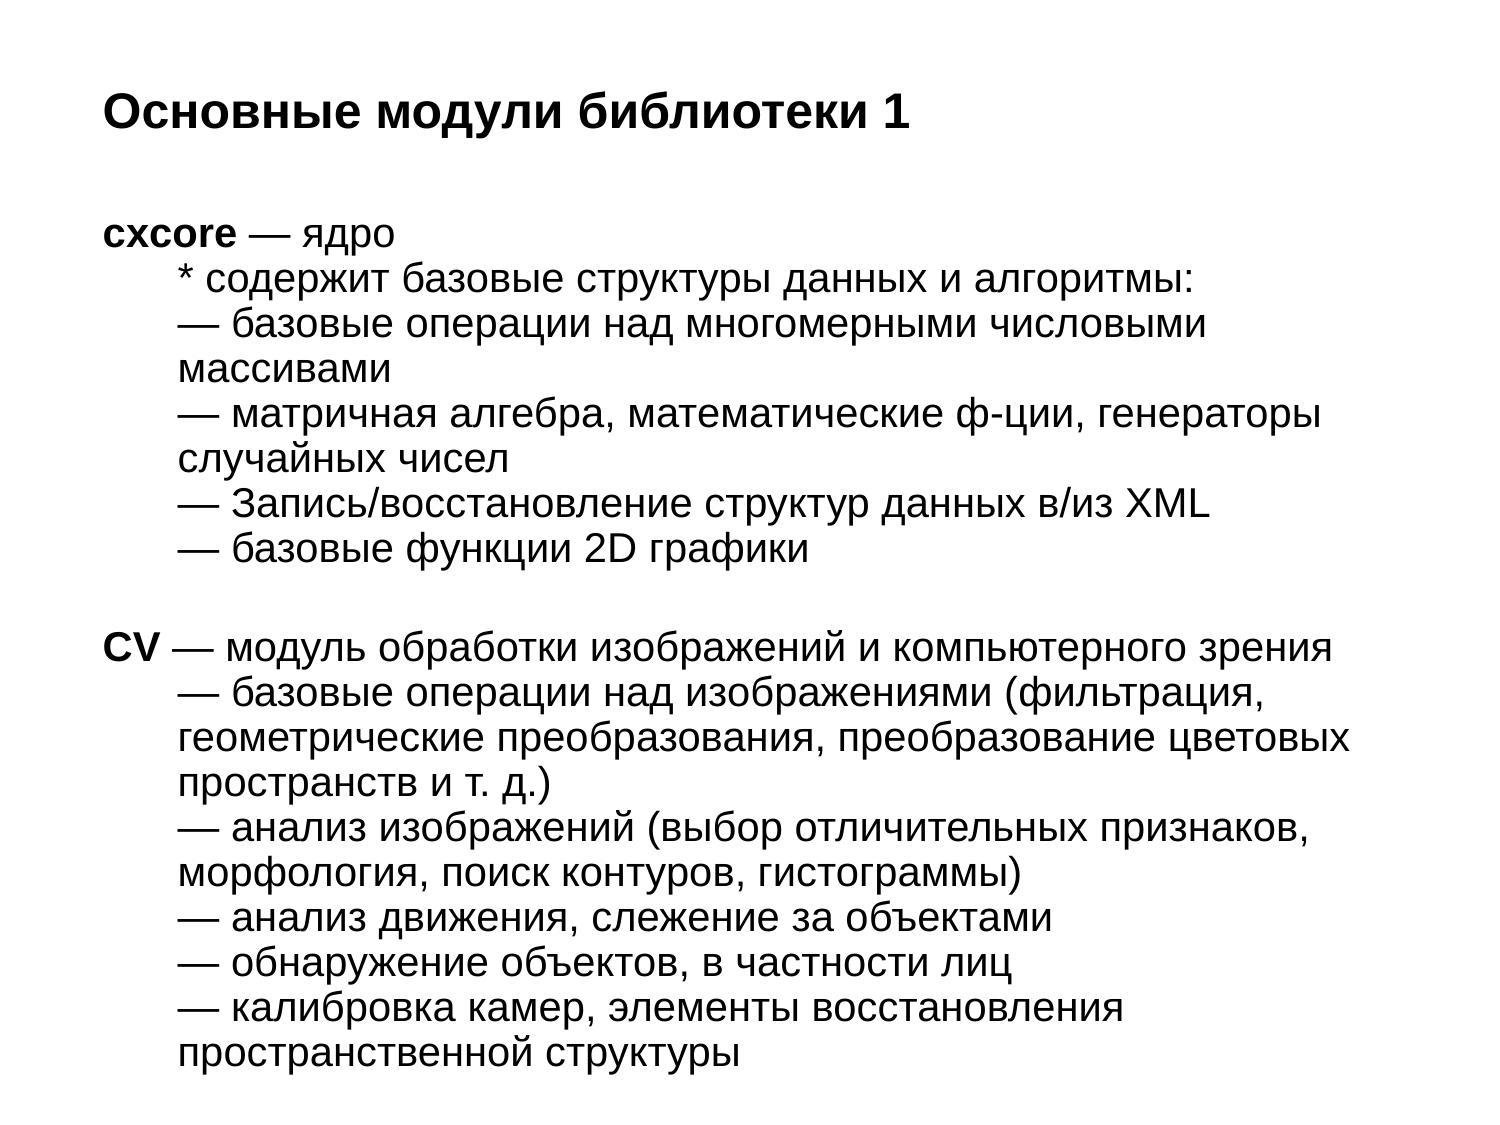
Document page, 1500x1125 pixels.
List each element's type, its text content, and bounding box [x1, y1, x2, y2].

subtitle Основные модули библиотеки 1 cxcore — ядро * содержит базовые структуры данных и алгоритмы: — базовые операции над многомерными числовыми массивами — матричная алгебра, математические ф-ции, генераторы случайных чисел — Запись/восстановление структур данных в/из XML — базовые функции 2D графики CV — модуль обработки изображений и компьютерного зрения — базовые операции над изображениями (фильтрация, геометрические преобразования, преобразование цветовых пространств и т. д.) — анализ изображений (выбор отличительных признаков, морфология, поиск контуров, гистограммы) — анализ движения, слежение за объектами — обнаружение объектов, в частности лиц — калибровка камер, элементы восстановления пространственной структуры [87, 78, 1436, 480]
